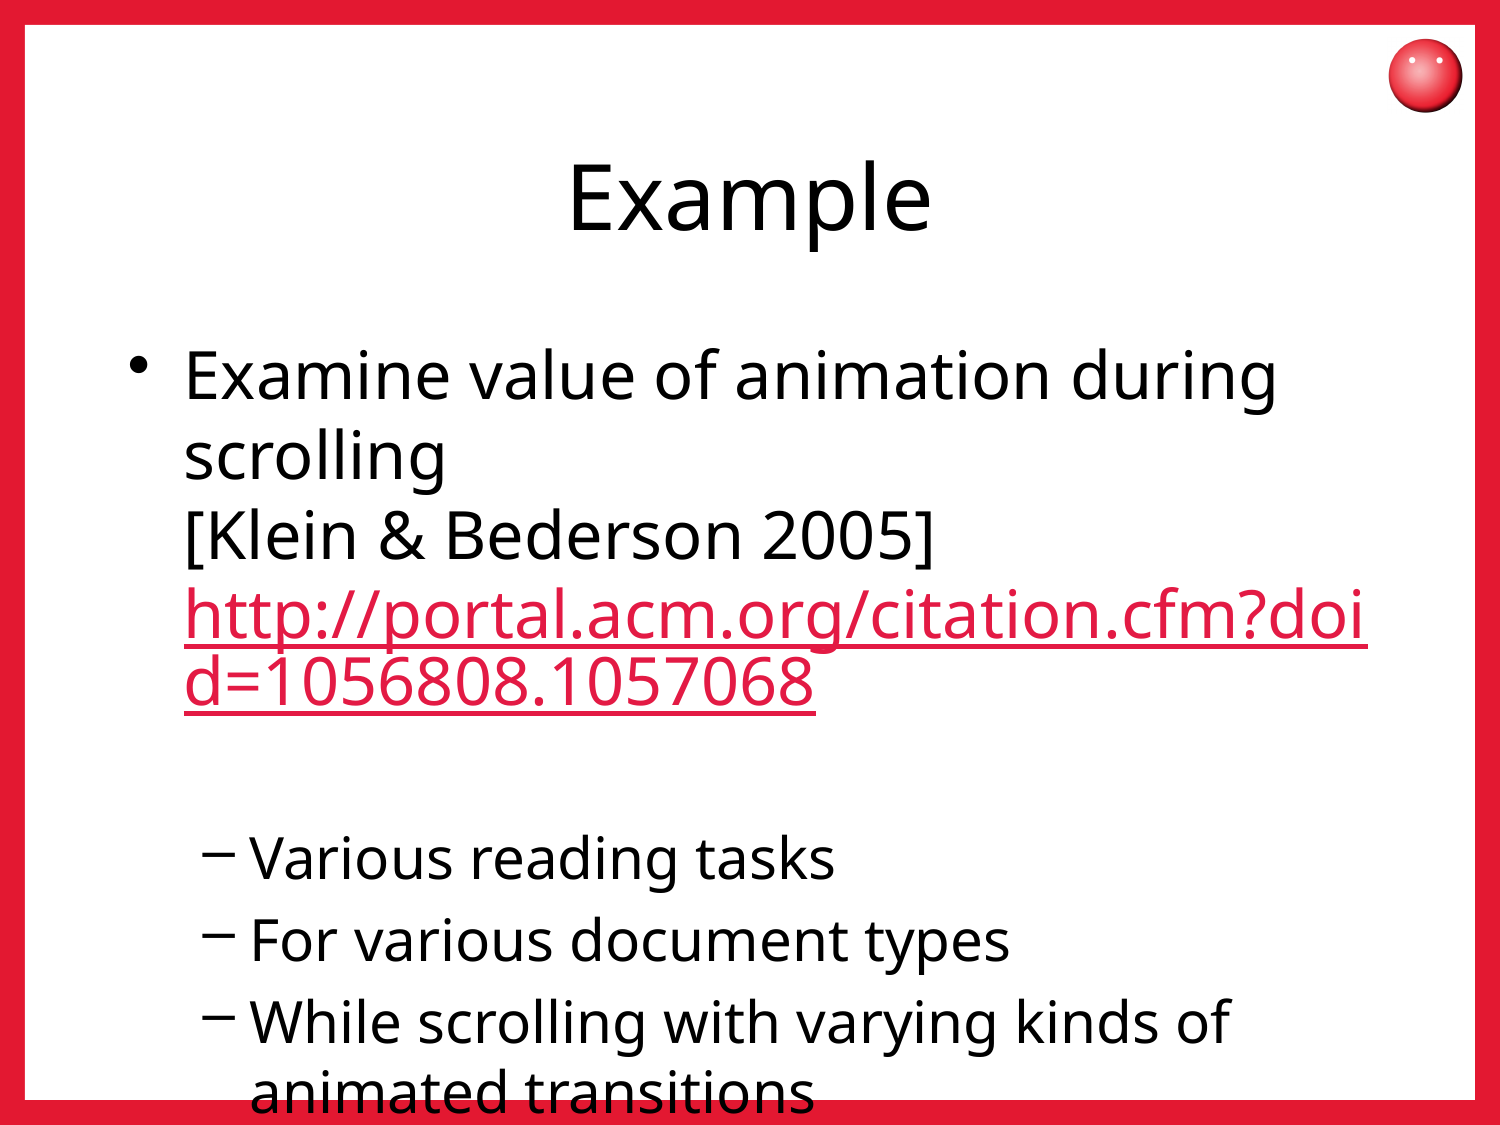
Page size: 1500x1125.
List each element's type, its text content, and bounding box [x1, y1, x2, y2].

list Examine value of animation during scrolling [Klein & Bederson 2005] http://portal.acm.org/citation.cfm?doid=1056808.1057068 Various reading tasks For various document types While scrolling with varying kinds of animated transitions [112, 324, 1388, 1001]
title Example [112, 99, 1388, 288]
picture [1387, 37, 1464, 114]
